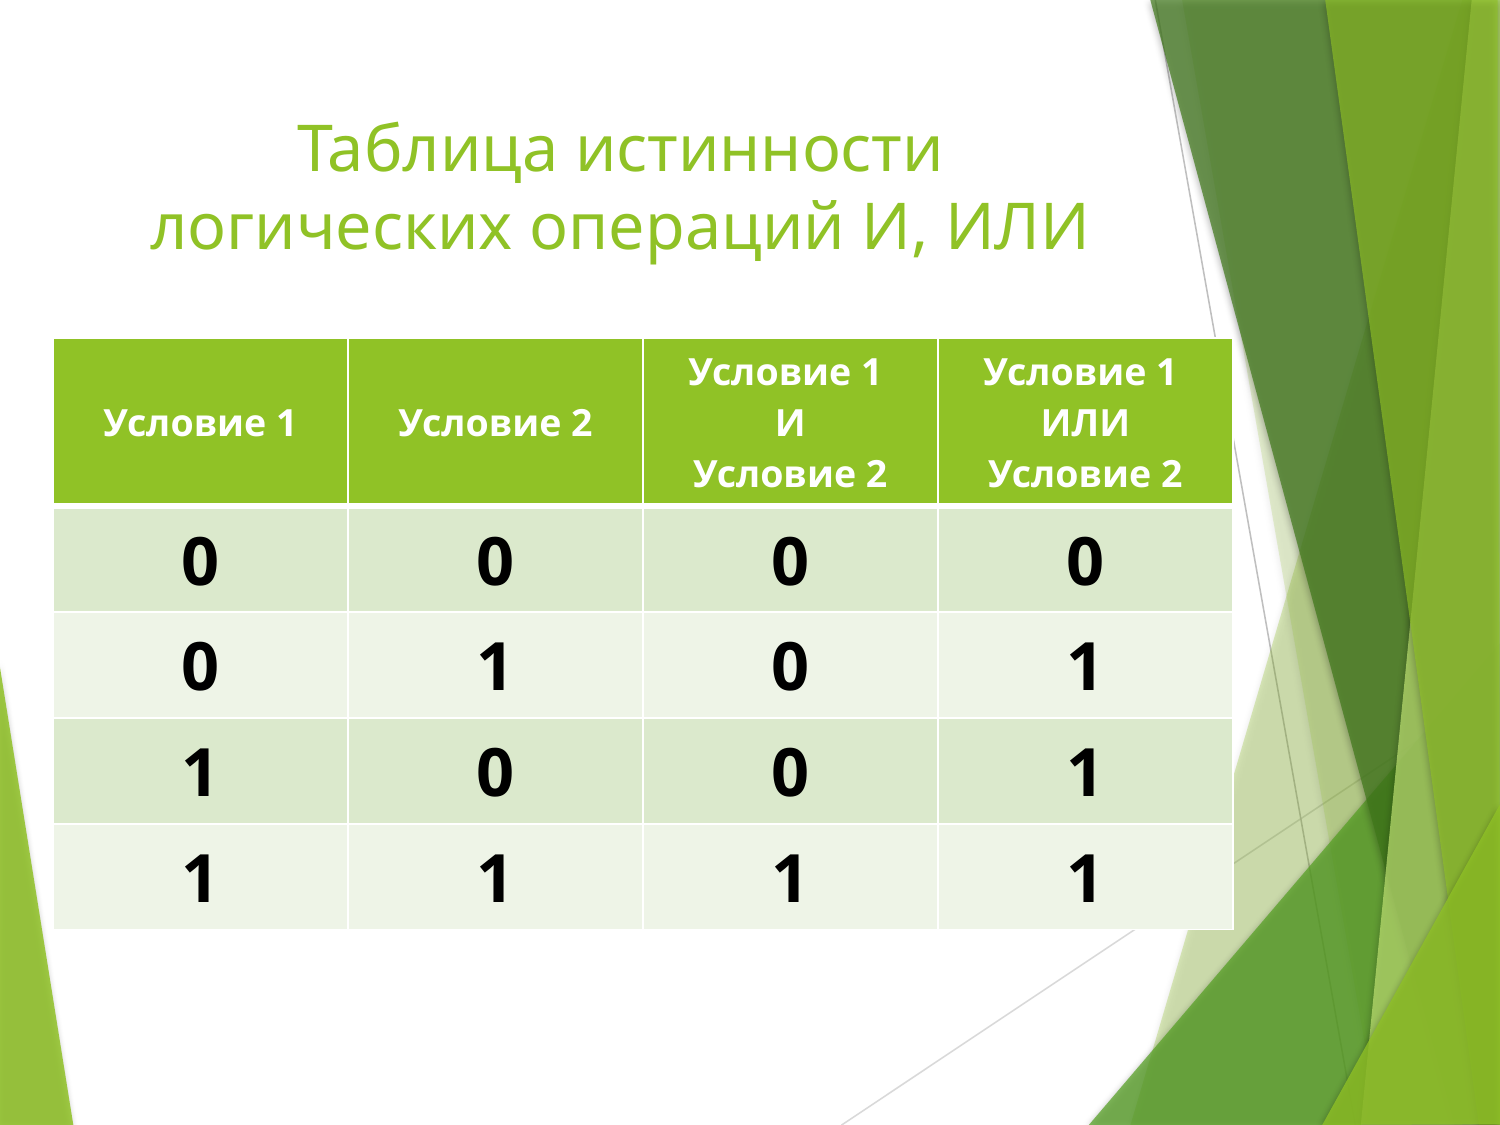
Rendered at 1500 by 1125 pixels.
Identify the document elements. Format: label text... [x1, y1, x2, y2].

table_header Условие 2 [349, 339, 642, 503]
table_cell 0 [349, 719, 642, 823]
table_cell 1 [54, 719, 347, 823]
table_cell 0 [349, 509, 642, 611]
title Таблица истинности логических операций И, ИЛИ [99, 99, 1142, 317]
table_header Условие 1 [54, 339, 347, 503]
table_cell 0 [644, 719, 937, 823]
table_cell 0 [54, 509, 347, 611]
table_cell 1 [349, 825, 642, 929]
table_cell 1 [54, 825, 347, 929]
table_header Условие 1 И Условие 2 [644, 339, 937, 503]
table_cell 1 [644, 825, 937, 929]
table_cell 1 [939, 825, 1232, 929]
table_cell 0 [644, 613, 937, 717]
table_header Условие 1 ИЛИ Условие 2 [939, 339, 1232, 503]
table_cell 1 [939, 613, 1232, 717]
table_cell 0 [939, 509, 1232, 611]
table_cell 0 [644, 509, 937, 611]
table_cell 1 [349, 613, 642, 717]
table_cell 1 [939, 719, 1232, 823]
table_cell 0 [54, 613, 347, 717]
